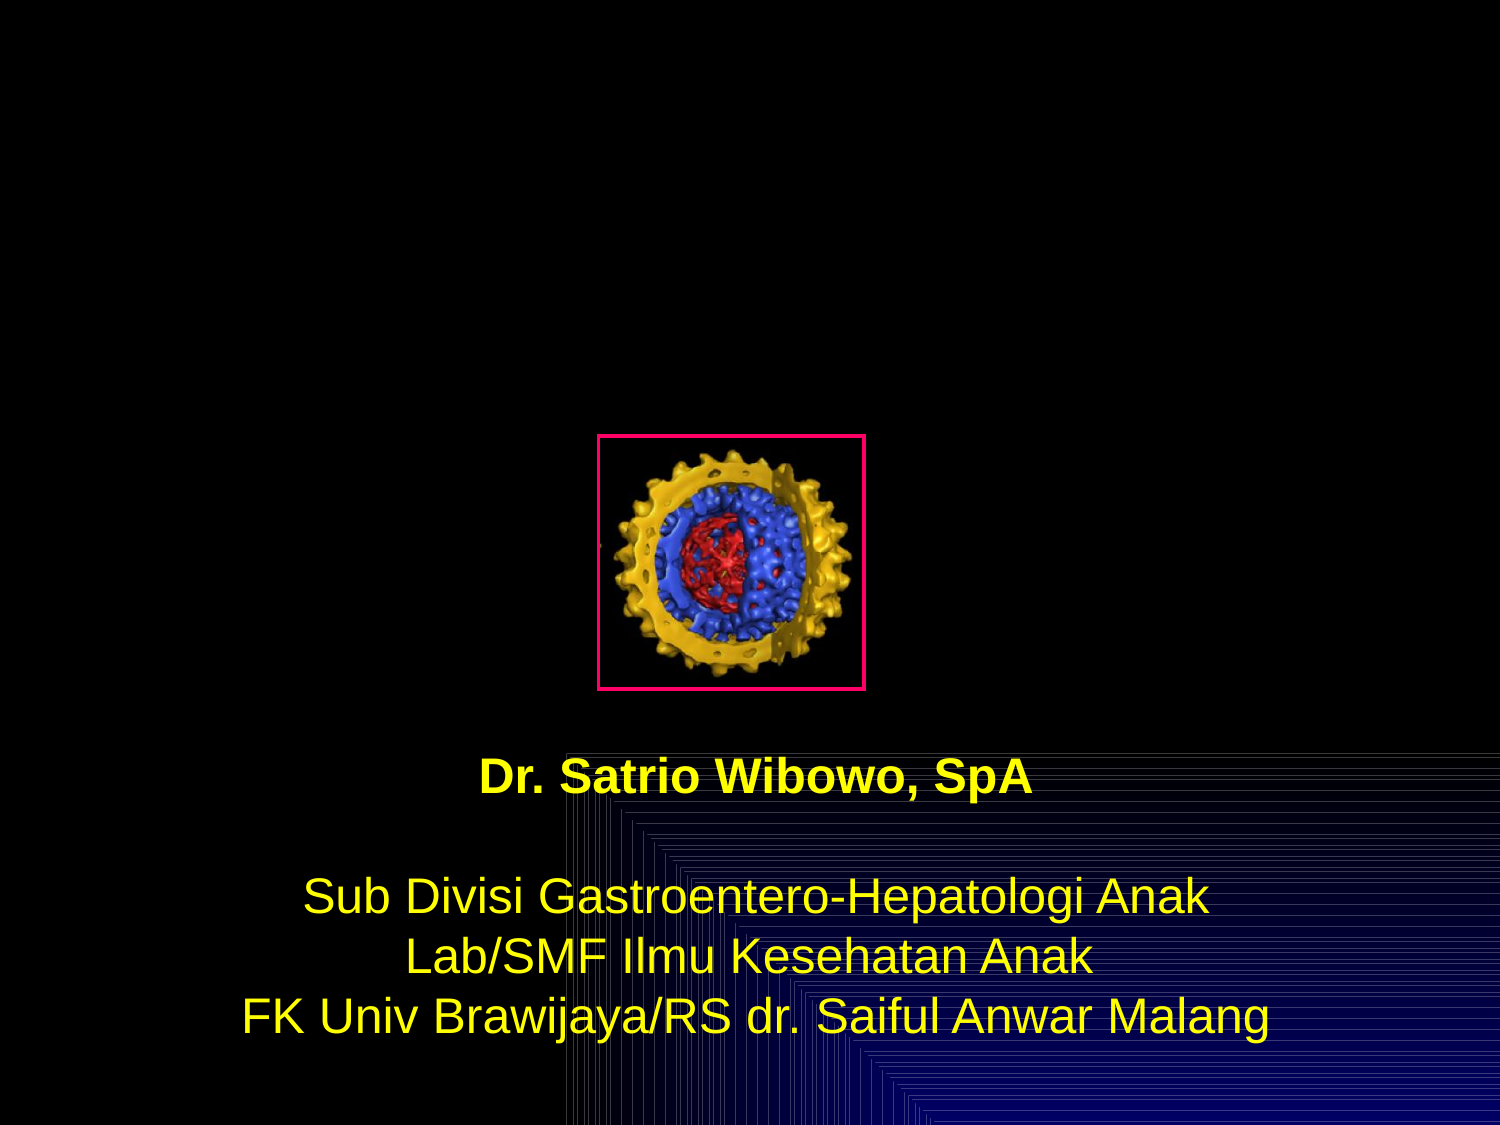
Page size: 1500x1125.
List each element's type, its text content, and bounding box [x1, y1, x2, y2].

text_box Dr. Satrio Wibowo, SpA Sub Divisi Gastroentero-Hepatologi Anak Lab/SMF Ilmu Kesehatan Anak FK Univ Brawijaya/RS dr. Saiful Anwar Malang [199, 725, 1313, 1063]
picture [599, 437, 863, 688]
